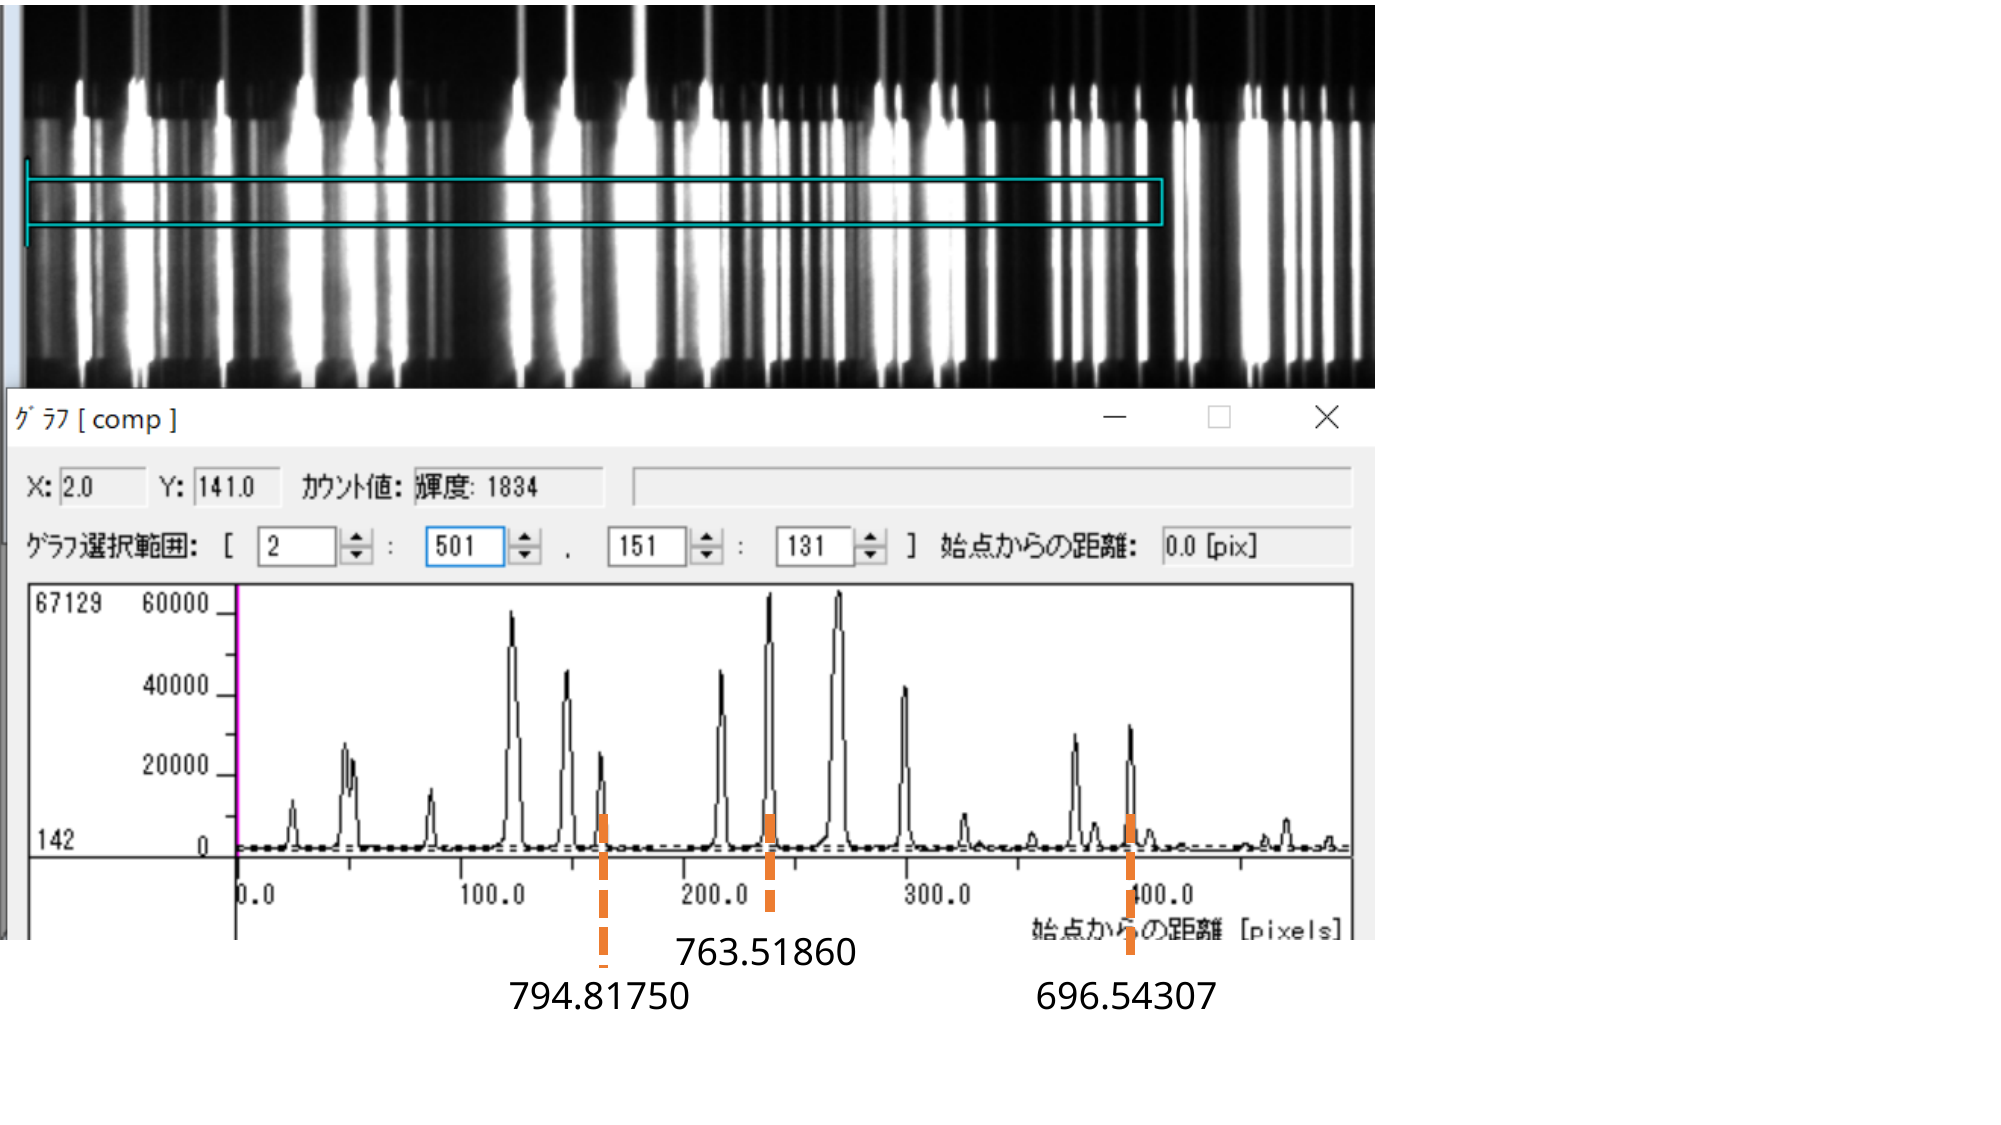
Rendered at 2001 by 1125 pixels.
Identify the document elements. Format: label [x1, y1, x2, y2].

picture [0, 5, 1375, 940]
text_box [493, 814, 713, 1026]
text_box [660, 814, 880, 982]
text_box [1020, 814, 1240, 1026]
